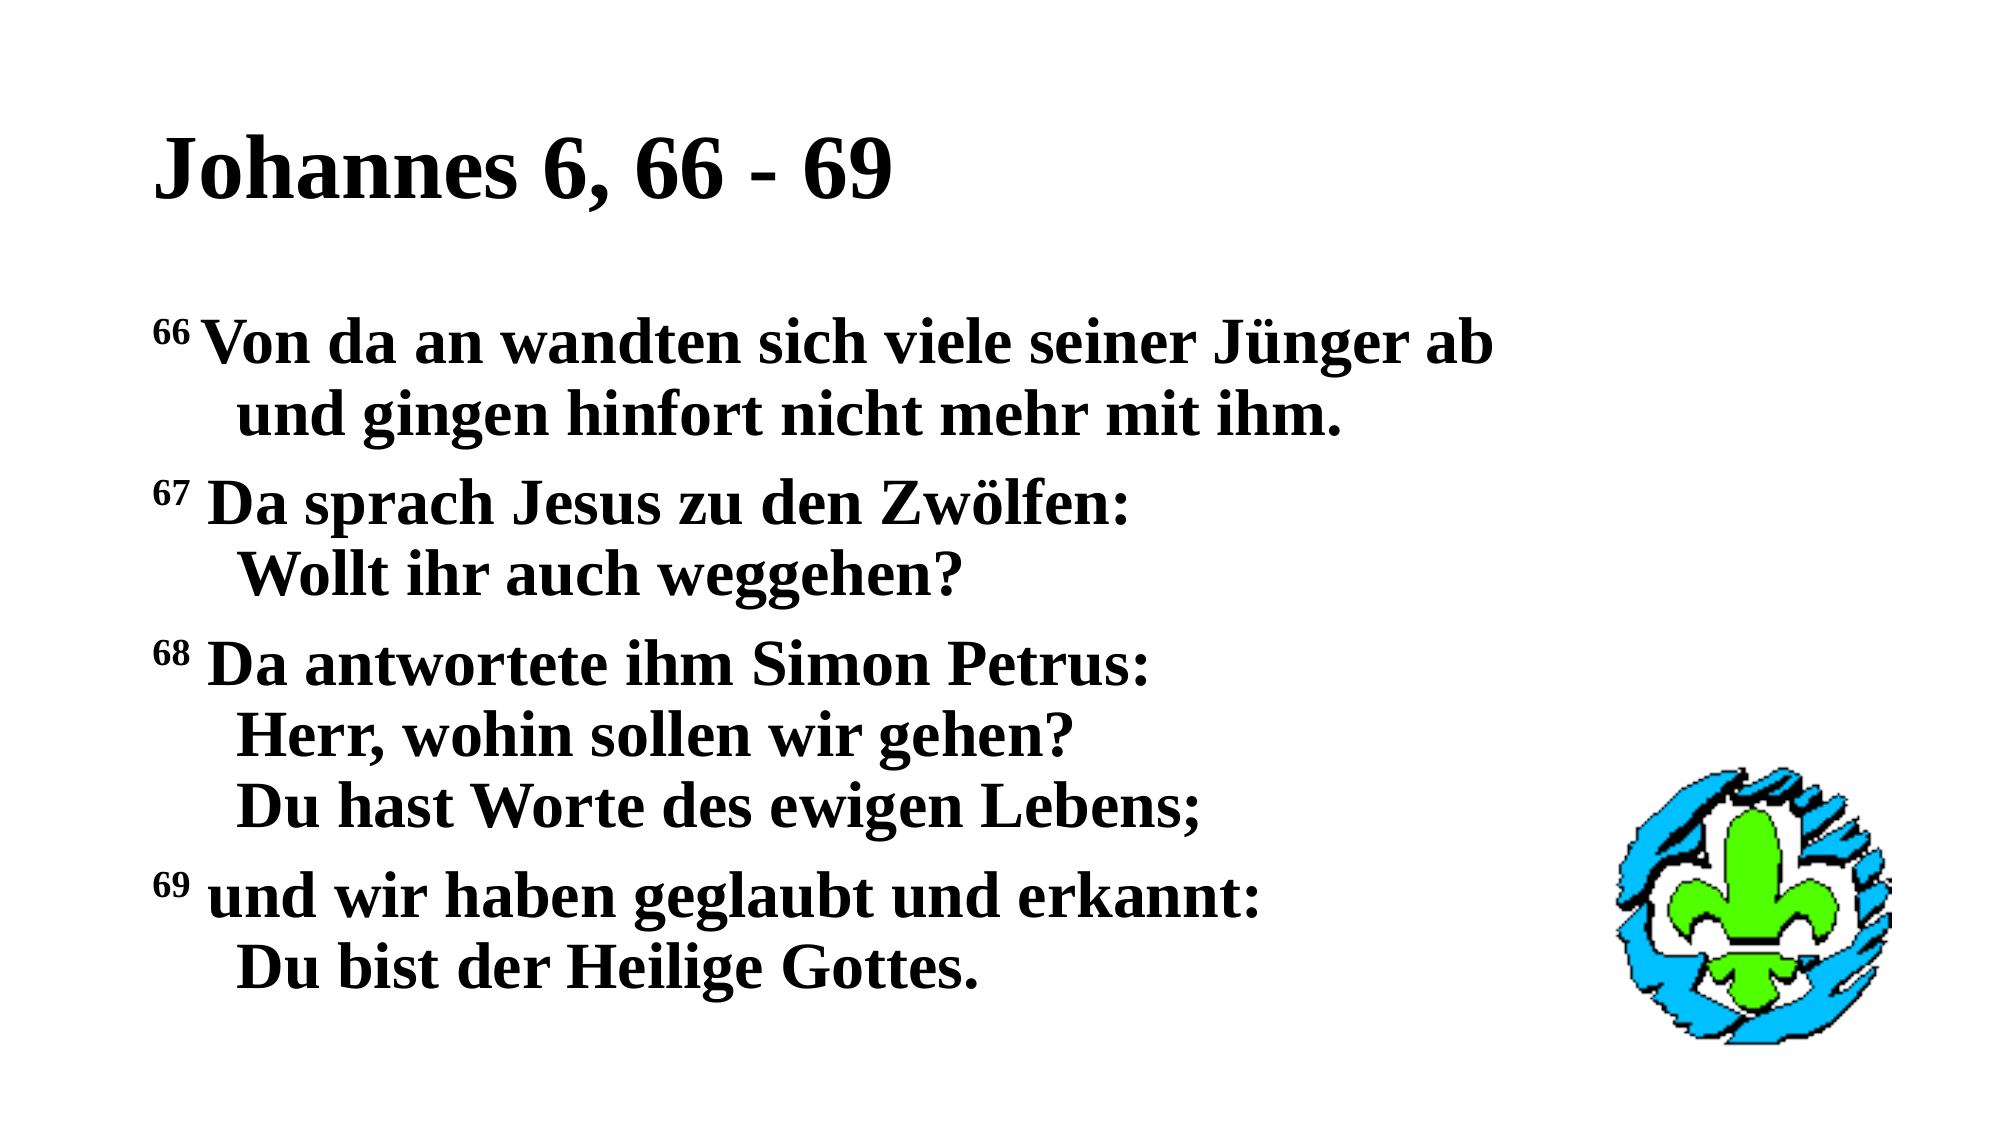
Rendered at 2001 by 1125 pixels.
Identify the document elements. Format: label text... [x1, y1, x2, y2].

picture [1608, 765, 1892, 1049]
title Johannes 6, 66 - 69 [137, 59, 1863, 278]
list 66 Von da an wandten sich viele seiner Jünger ab und gingen hinfort nicht mehr mit ihm. 67 Da sprach Jesus zu den Zwölfen: Wollt ihr auch weggehen? 68 Da antwortete ihm Simon Petrus: Herr, wohin sollen wir gehen? Du hast Worte des ewigen Lebens; 69 und wir haben geglaubt und erkannt: Du bist der Heilige Gottes. [137, 299, 1863, 1014]
